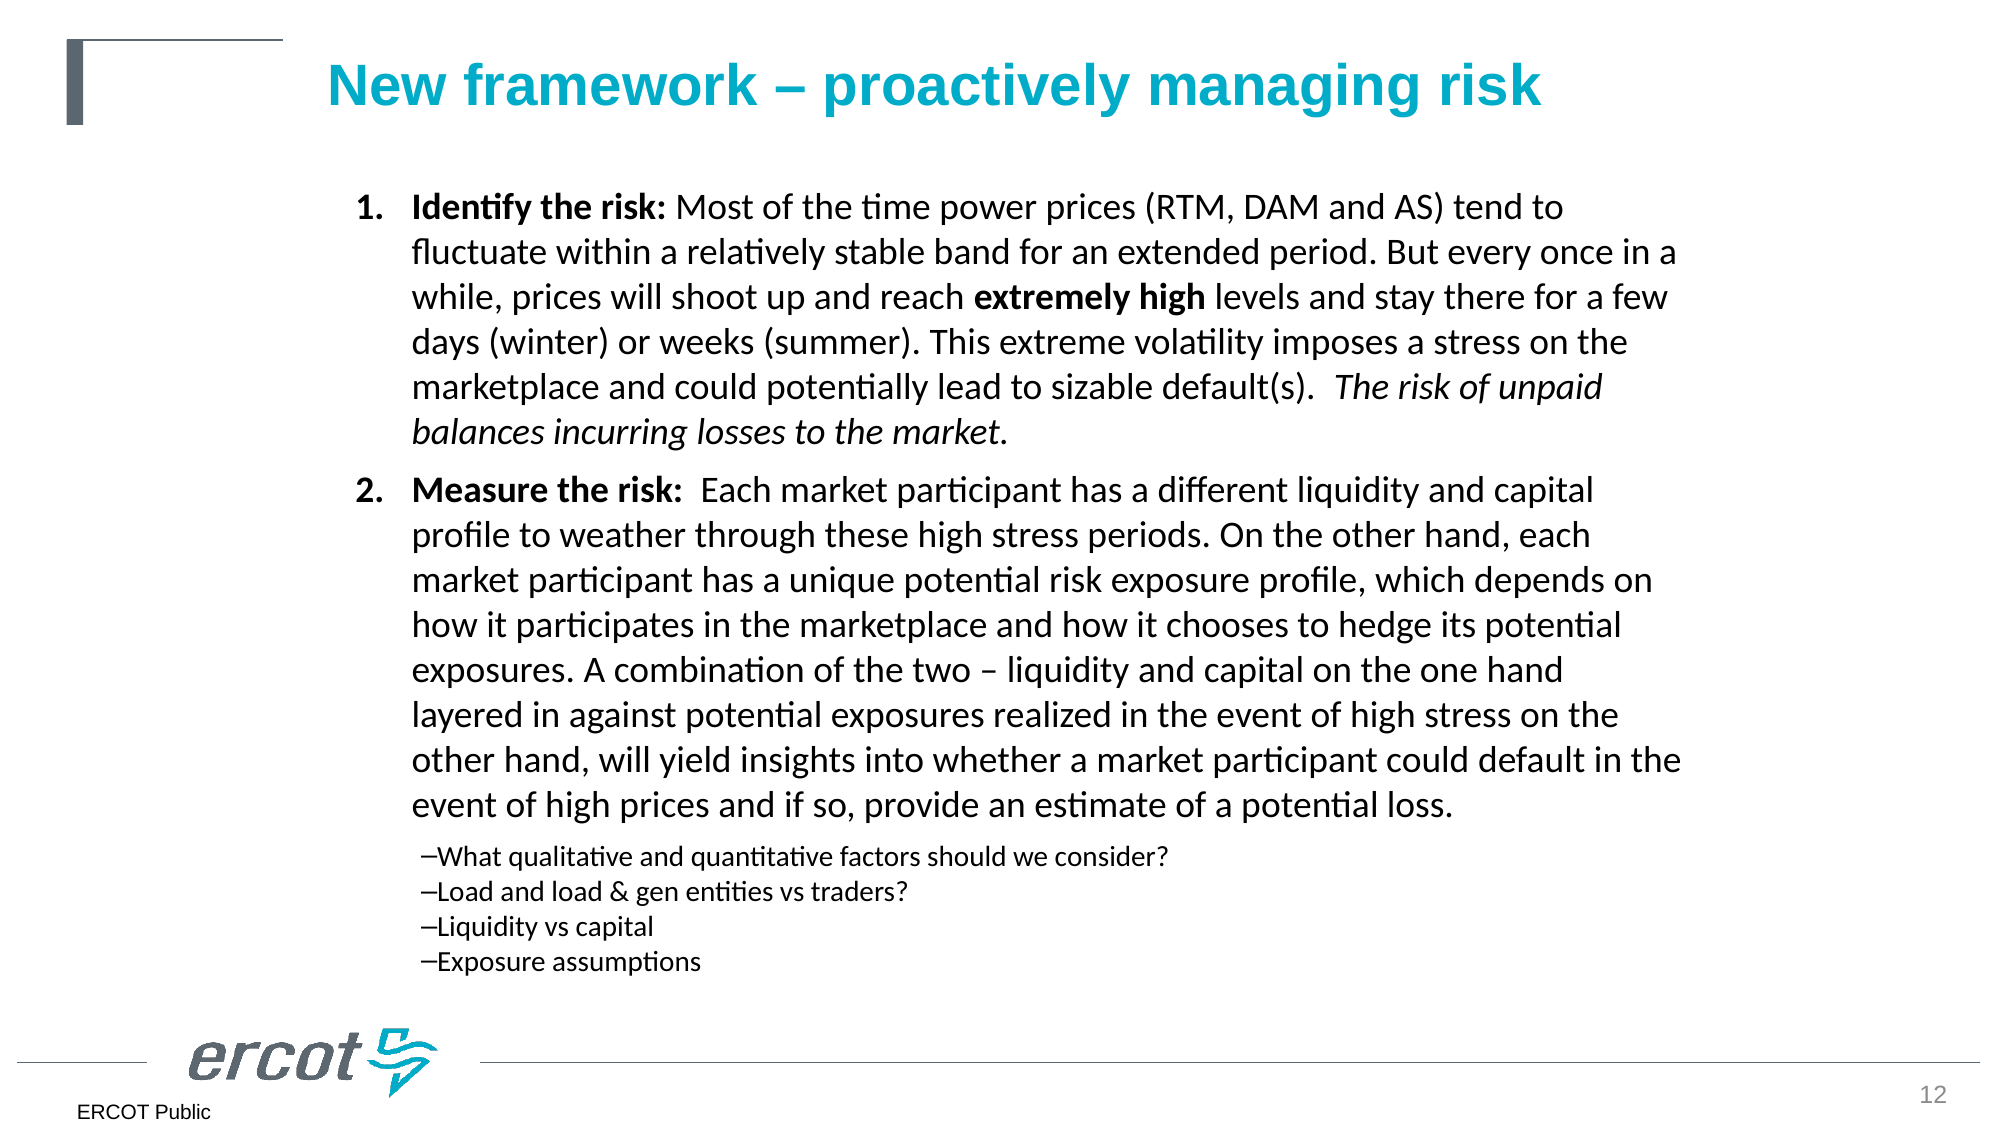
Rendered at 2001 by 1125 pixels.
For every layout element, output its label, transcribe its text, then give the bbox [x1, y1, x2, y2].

slide_number 12 [1883, 1076, 1984, 1112]
picture [183, 1024, 442, 1100]
title New framework – proactively managing risk [312, 39, 1700, 175]
list Identify the risk: Most of the time power prices (RTM, DAM and AS) tend to fluctuate within a relatively stable band for an extended period. But every once in a while, prices will shoot up and reach extremely high levels and stay there for a few days (winter) or weeks (summer). This extreme volatility imposes a stress on the marketplace and could potentially lead to sizable default(s). The risk of unpaid balances incurring losses to the market. Measure the risk: Each market participant has a different liquidity and capital profile to weather through these high stress periods. On the other hand, each market participant has a unique potential risk exposure profile, which depends on how it participates in the marketplace and how it chooses to hedge its potential exposures. A combination of the two – liquidity and capital on the one hand layered in against potential exposures realized in the event of high stress on the other hand, will yield insights into whether a market participant could default in the event of high prices and if so, provide an estimate of a potential loss. What qualitative and quantitative factors should we consider? Load and load & gen entities vs traders? Liquidity vs capital Exposure assumptions [340, 174, 1700, 995]
